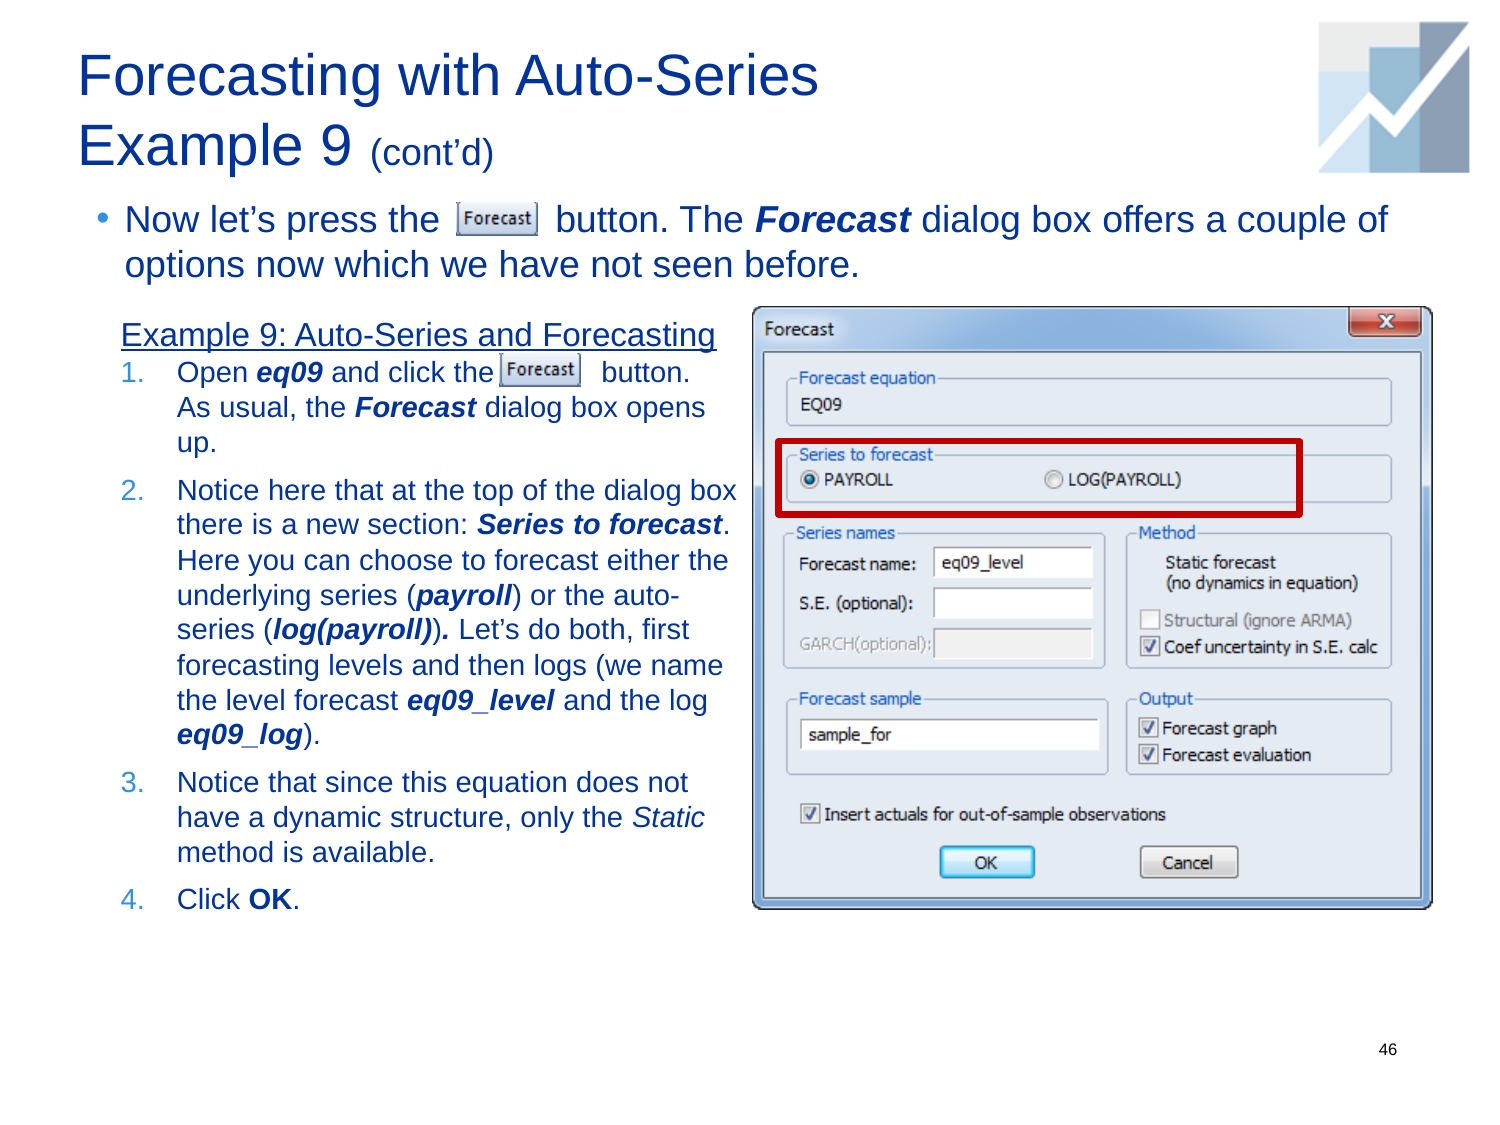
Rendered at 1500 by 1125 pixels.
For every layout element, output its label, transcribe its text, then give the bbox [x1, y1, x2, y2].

title Forecasting with Auto-Series Example 9 (cont’d) [62, 0, 1297, 185]
list Now let’s press the button. The Forecast dialog box offers a couple of options now which we have not seen before. [81, 187, 1452, 322]
picture [499, 353, 581, 387]
picture [752, 305, 1433, 910]
picture [456, 202, 539, 236]
text_box Example 9: Auto-Series and Forecasting Open eq09 and click the button. As usual, the Forecast dialog box opens up. Notice here that at the top of the dialog box there is a new section: Series to forecast. Here you can choose to forecast either the underlying series (payroll) or the auto-series (log(payroll)). Let’s do both, first forecasting levels and then logs (we name the level forecast eq09_level and the log eq09_log). Notice that since this equation does not have a dynamic structure, only the Static method is available. Click OK. [105, 306, 759, 972]
slide_number 46 [1262, 1015, 1413, 1067]
picture [1300, 11, 1479, 181]
